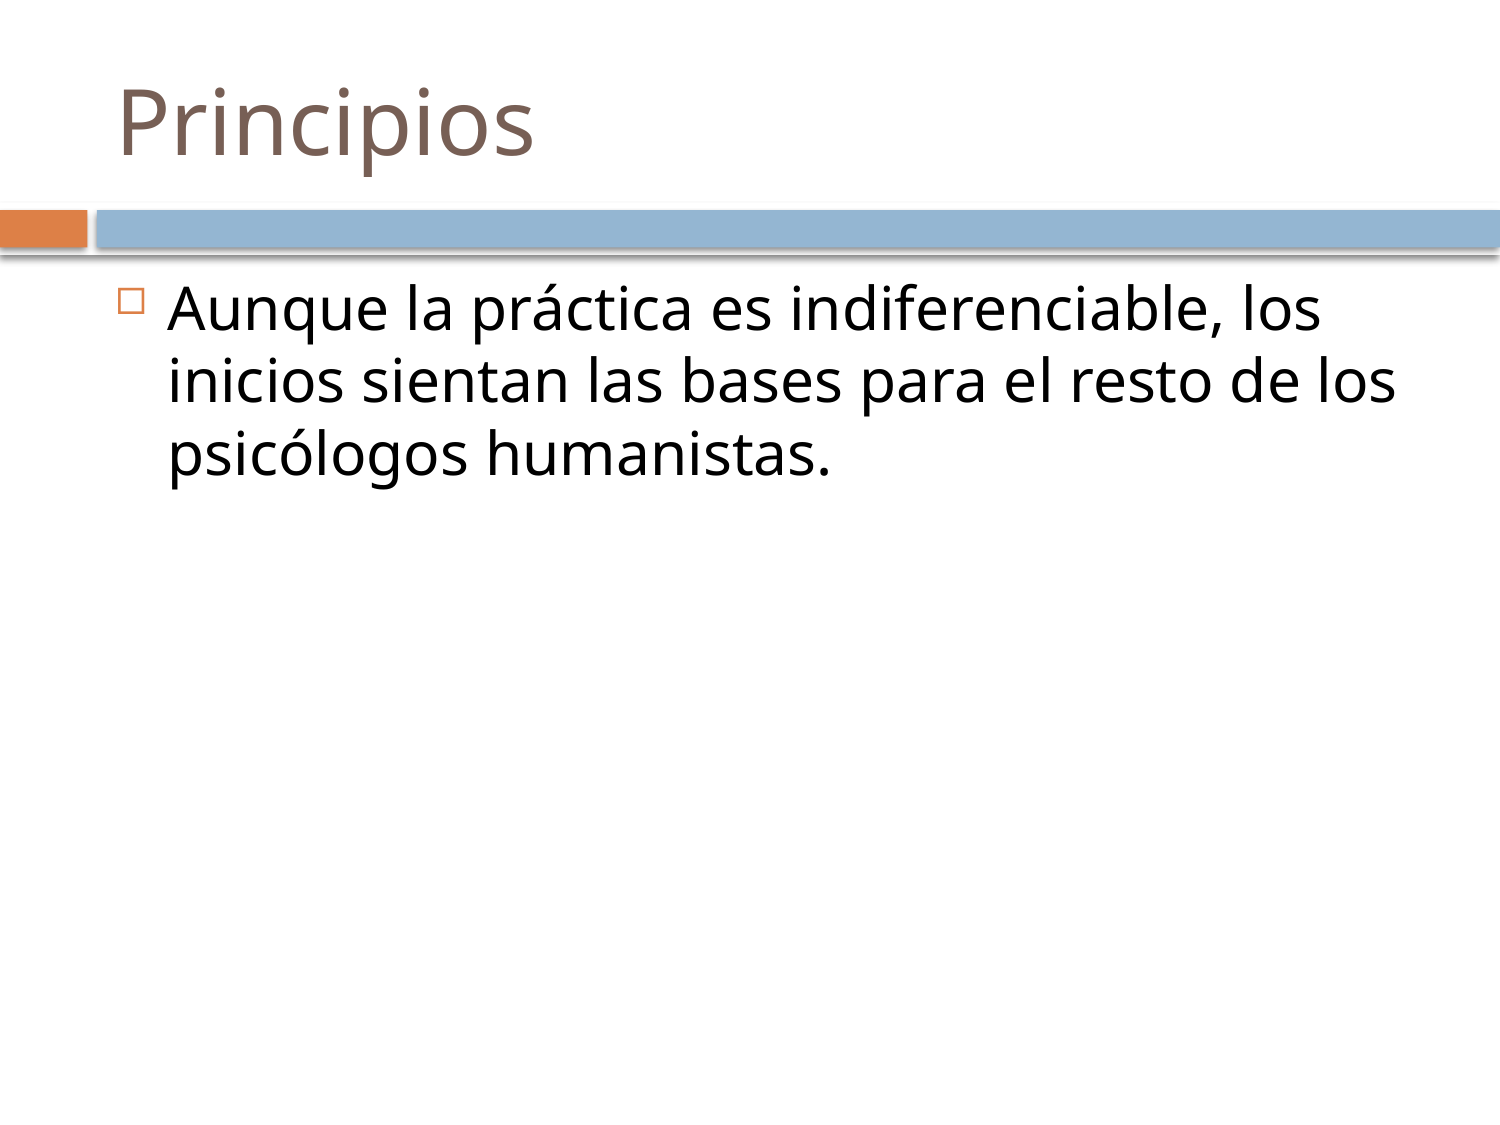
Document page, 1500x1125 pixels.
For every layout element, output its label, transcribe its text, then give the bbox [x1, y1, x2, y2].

list Aunque la práctica es indiferenciable, los inicios sientan las bases para el resto de los psicólogos humanistas. [100, 262, 1438, 1000]
title Principios [100, 37, 1438, 200]
